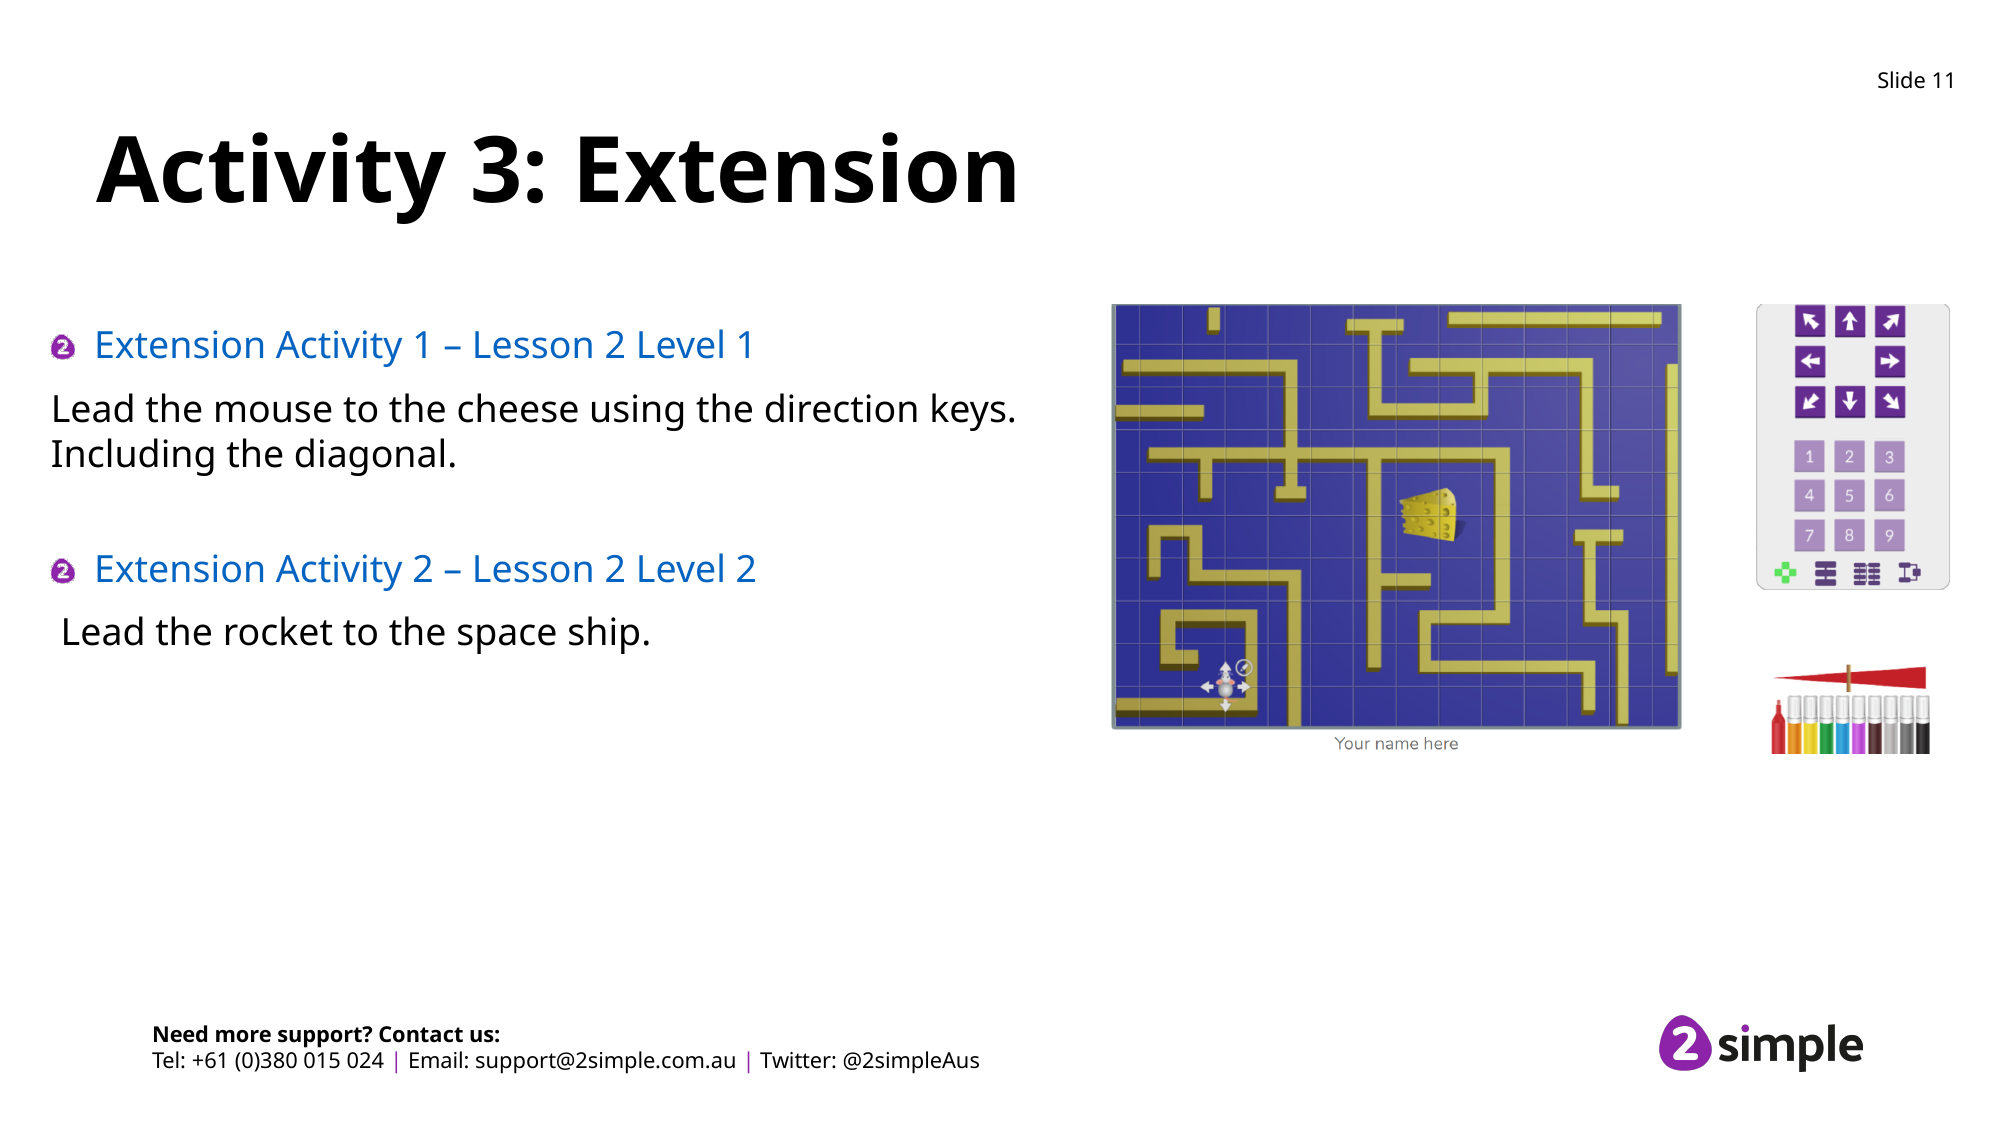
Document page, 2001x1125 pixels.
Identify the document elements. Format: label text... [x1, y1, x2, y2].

text_box Need more support? Contact us: Tel: +61 (0)380 015 024 | Email: support@2simple.com.au | Twitter: @2simpleAus [137, 1013, 1863, 1081]
text_box Extension Activity 1 – Lesson 2 Level 1 Lead the mouse to the cheese using the direction keys. Including the diagonal. Extension Activity 2 – Lesson 2 Level 2 Lead the rocket to the space ship. [36, 313, 1062, 661]
picture [50, 333, 75, 360]
picture [1659, 1015, 1863, 1073]
title Activity 3: Extension [81, 63, 1807, 282]
picture [1062, 304, 1976, 754]
picture [50, 557, 75, 584]
text_box Slide 11 [1862, 59, 1976, 101]
